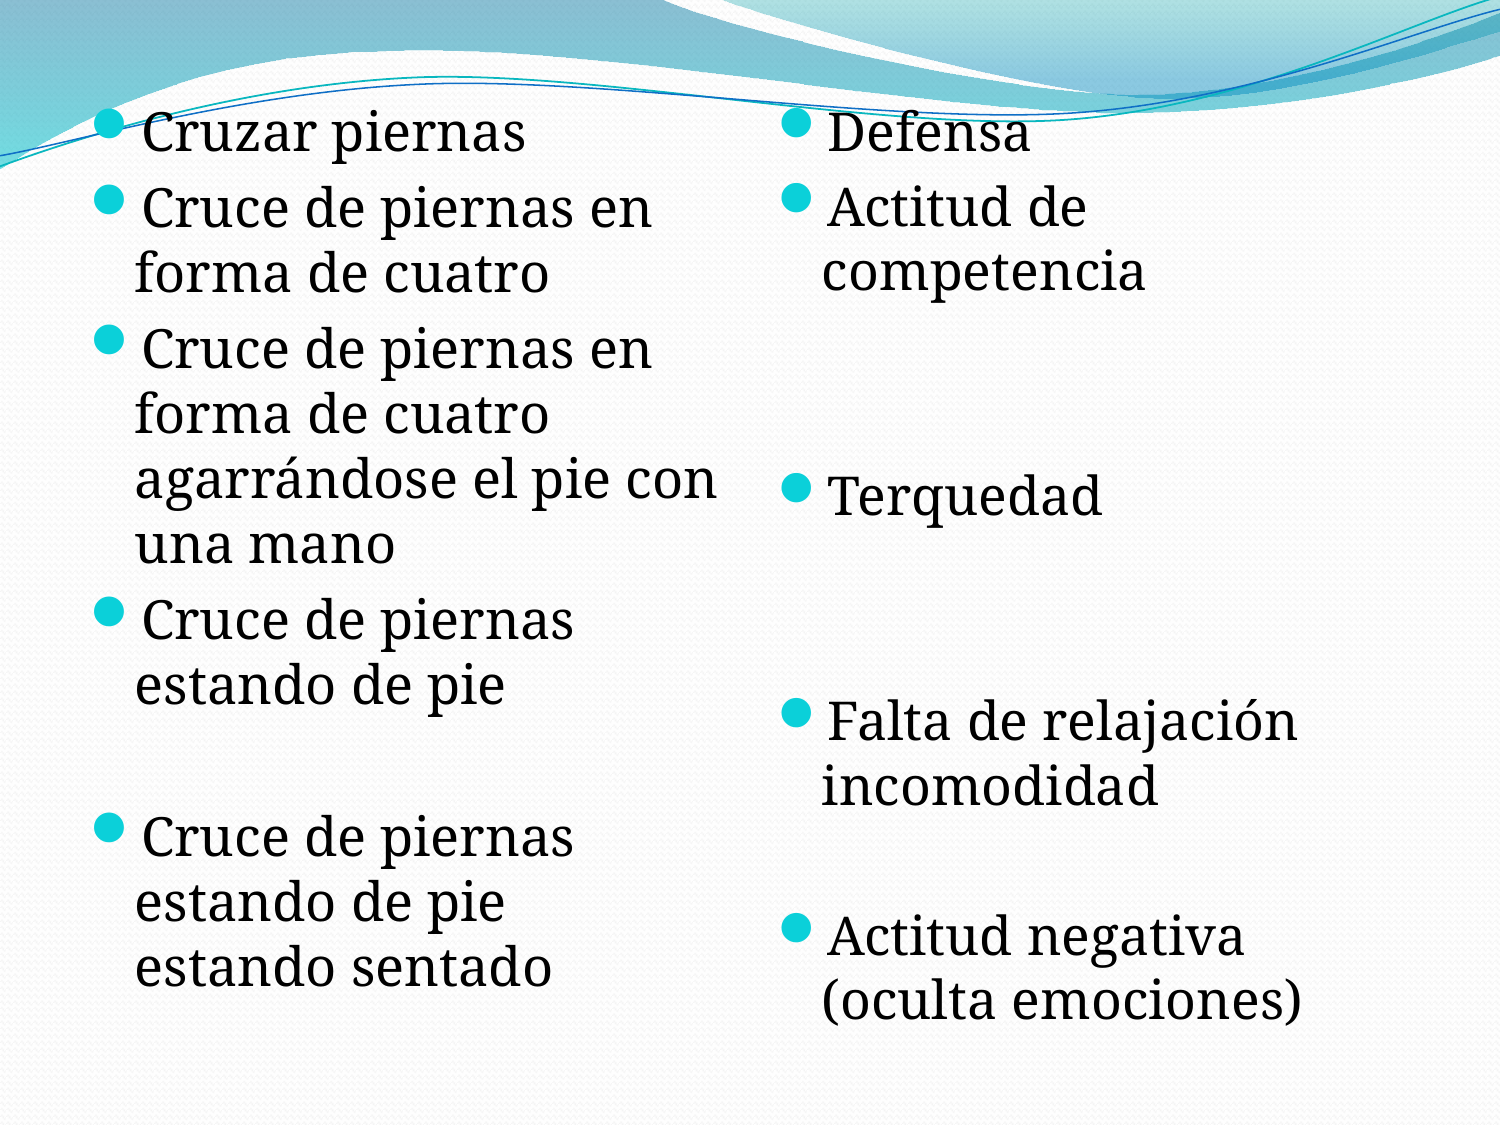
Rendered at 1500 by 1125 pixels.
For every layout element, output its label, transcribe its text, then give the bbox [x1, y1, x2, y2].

list Cruzar piernas Cruce de piernas en forma de cuatro Cruce de piernas en forma de cuatro agarrándose el pie con una mano Cruce de piernas estando de pie Cruce de piernas estando de pie estando sentado [75, 90, 738, 1043]
list Defensa Actitud de competencia Terquedad Falta de relajación incomodidad Actitud negativa (oculta emociones) [762, 90, 1425, 1043]
